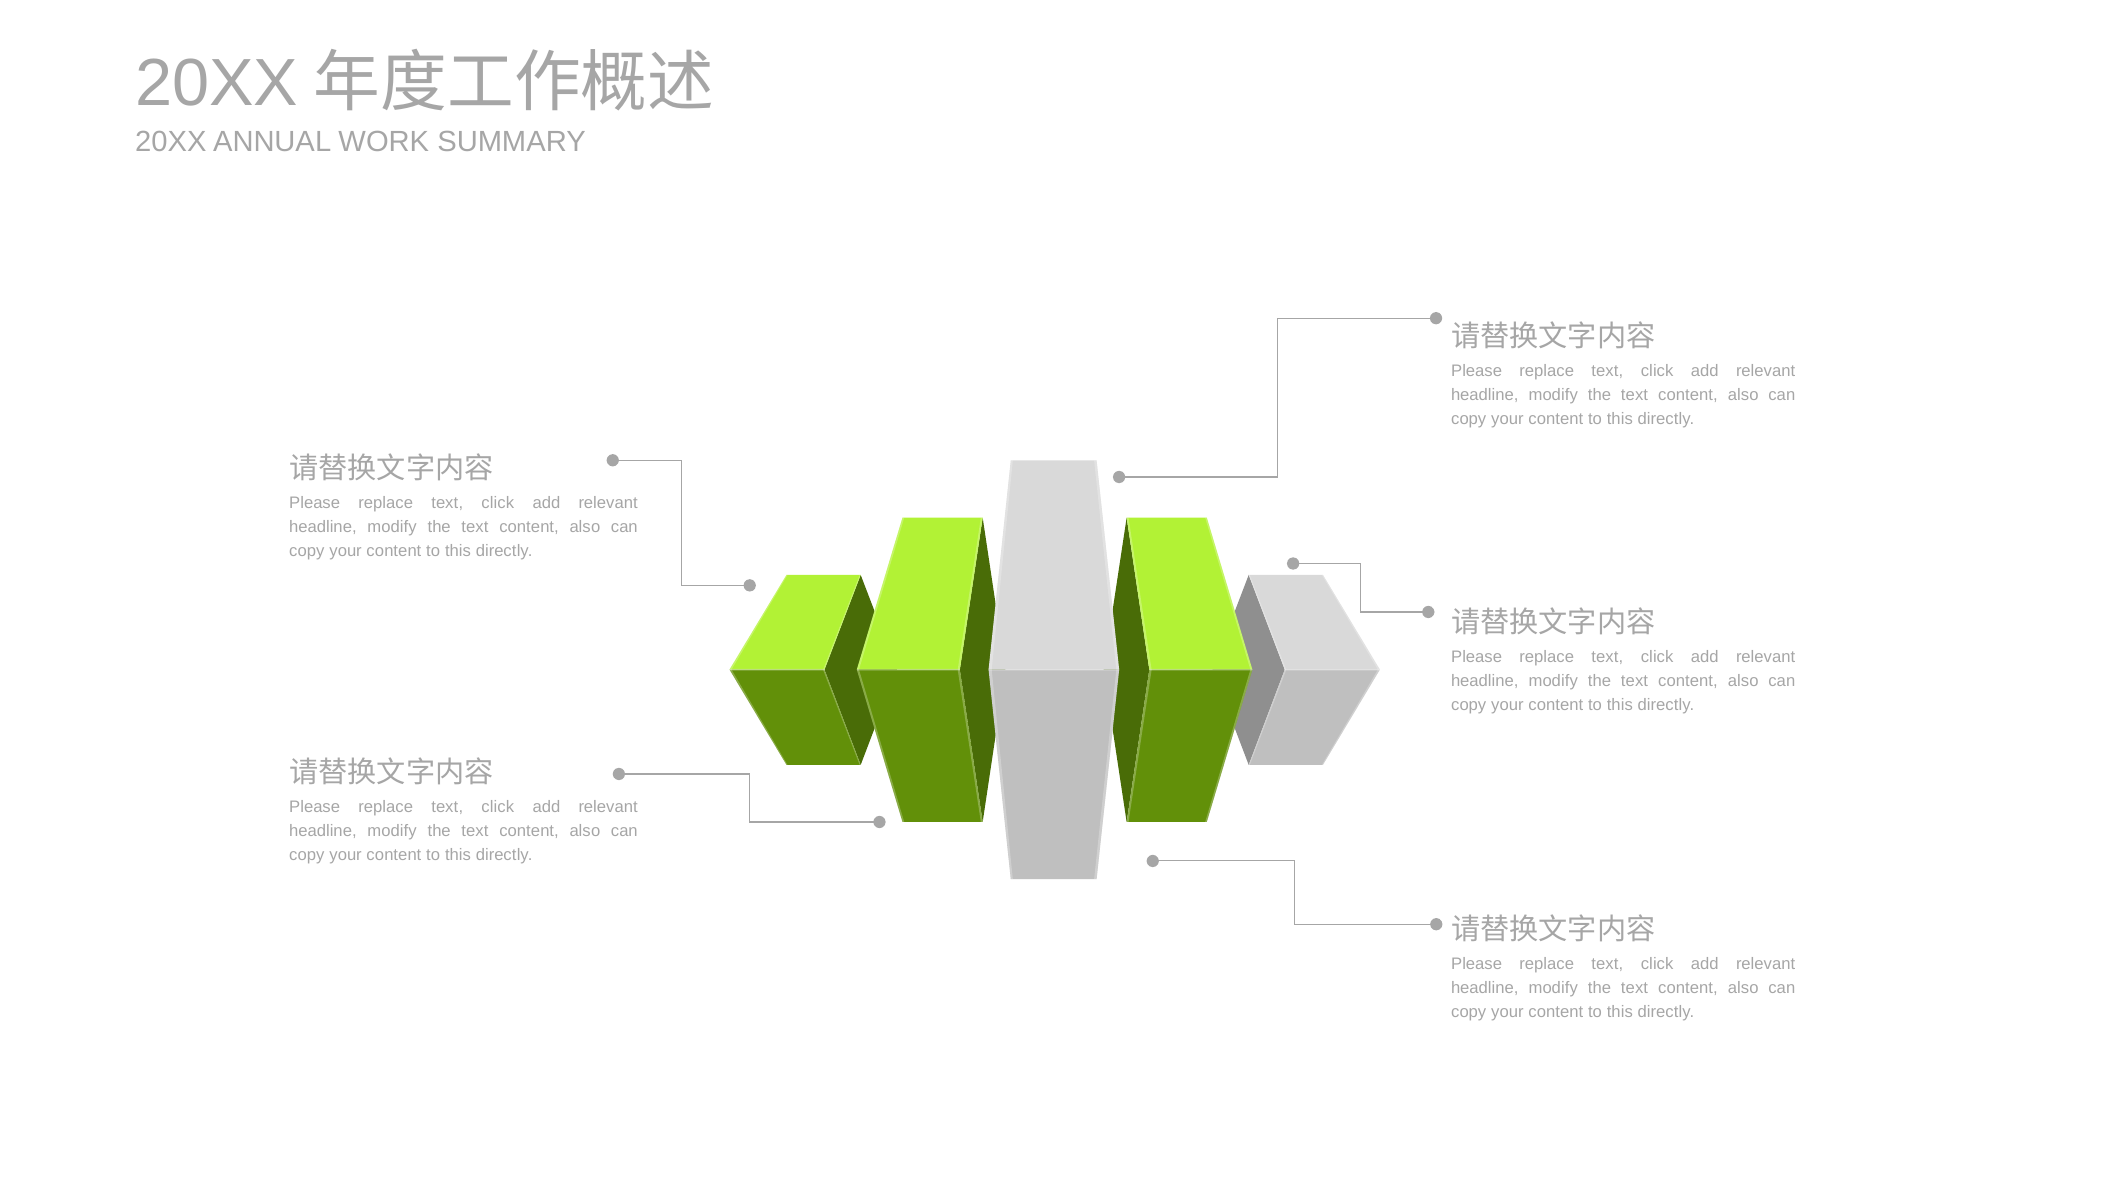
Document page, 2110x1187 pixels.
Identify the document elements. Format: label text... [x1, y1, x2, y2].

text_box 20XX ANNUAL WORK SUMMARY [135, 122, 596, 158]
text_box Please replace text, click add relevant headline, modify the text content, also can copy your content to this directly. [274, 480, 612, 567]
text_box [618, 774, 880, 823]
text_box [612, 460, 750, 586]
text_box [729, 460, 1380, 880]
text_box 20XX年度工作概述 [135, 38, 783, 119]
text_box 请替换文字内容 [274, 739, 523, 796]
text_box Please replace text, click add relevant headline, modify the text content, also can copy your content to this directly. [1437, 348, 1811, 436]
text_box 请替换文字内容 [1436, 302, 1682, 360]
text_box Please replace text, click add relevant headline, modify the text content, also can copy your content to this directly. [274, 785, 654, 872]
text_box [1293, 563, 1429, 613]
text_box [1152, 860, 1437, 923]
text_box Please replace text, click add relevant headline, modify the text content, also can copy your content to this directly. [1436, 941, 1811, 1029]
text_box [1119, 318, 1437, 477]
text_box Please replace text, click add relevant headline, modify the text content, also can copy your content to this directly. [1436, 634, 1811, 722]
text_box 请替换文字内容 [1436, 588, 1682, 646]
text_box 请替换文字内容 [274, 434, 523, 492]
text_box 请替换文字内容 [1436, 895, 1682, 953]
